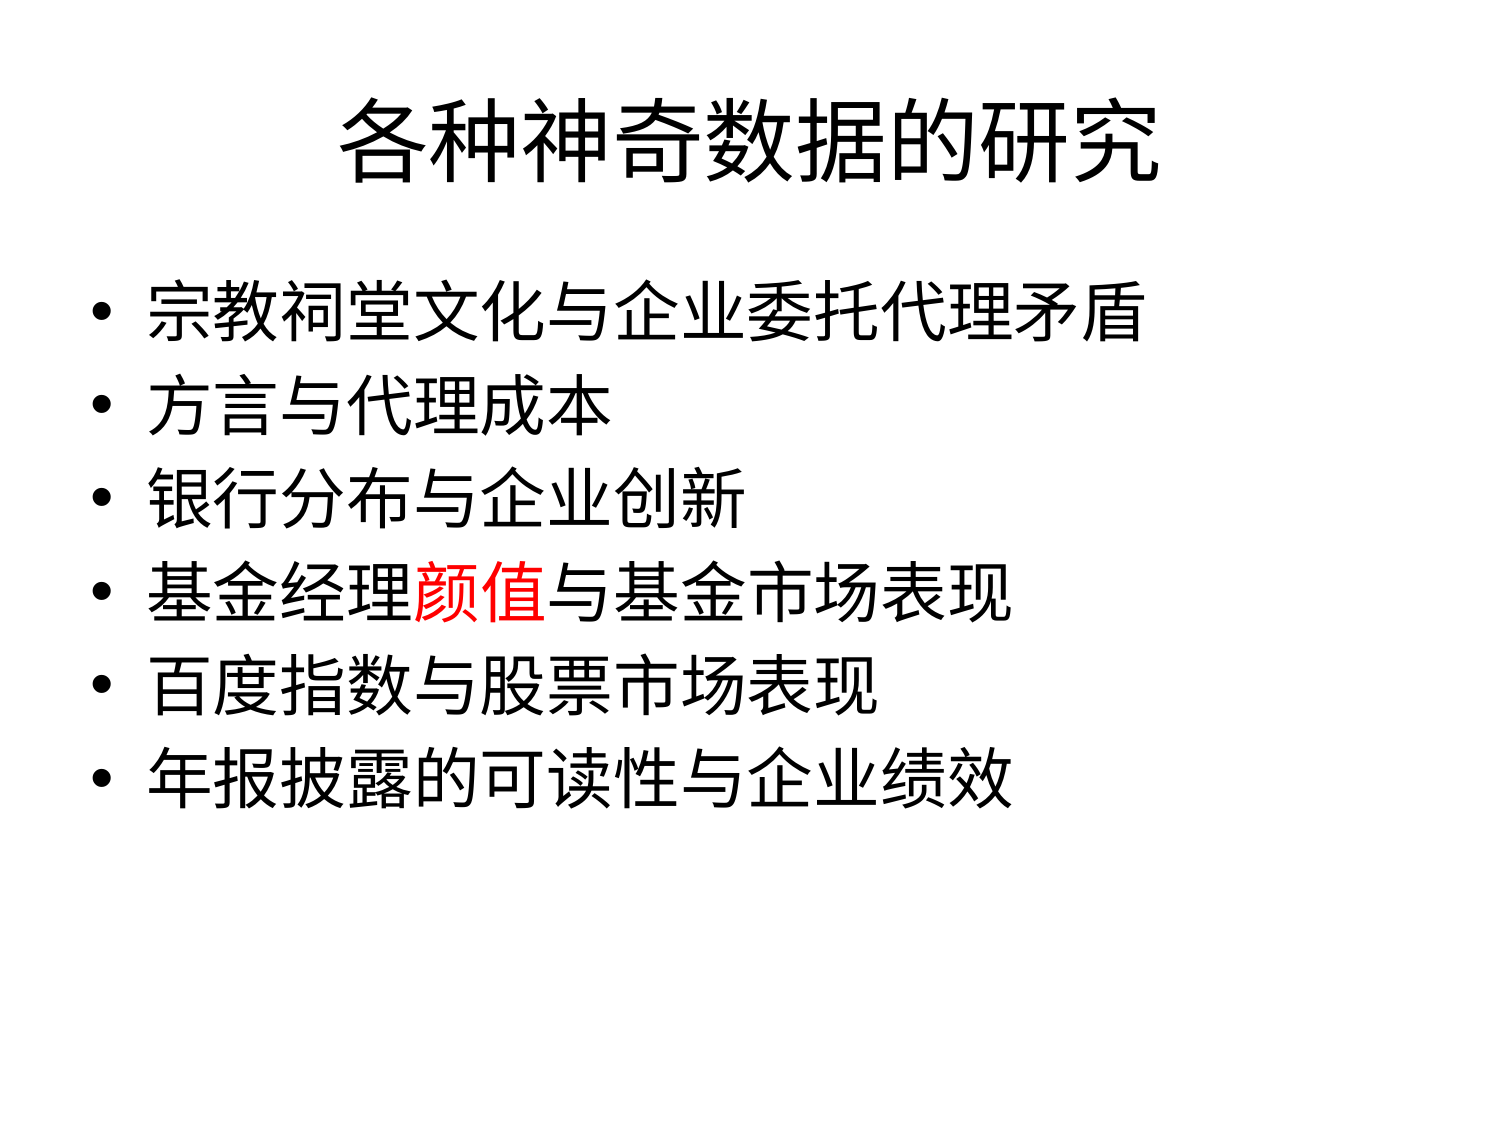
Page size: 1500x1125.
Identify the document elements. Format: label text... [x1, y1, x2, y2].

title 各种神奇数据的研究 [75, 45, 1425, 233]
list 宗教祠堂文化与企业委托代理矛盾 方言与代理成本 银行分布与企业创新 基金经理颜值与基金市场表现 百度指数与股票市场表现 年报披露的可读性与企业绩效 [75, 262, 1425, 1005]
